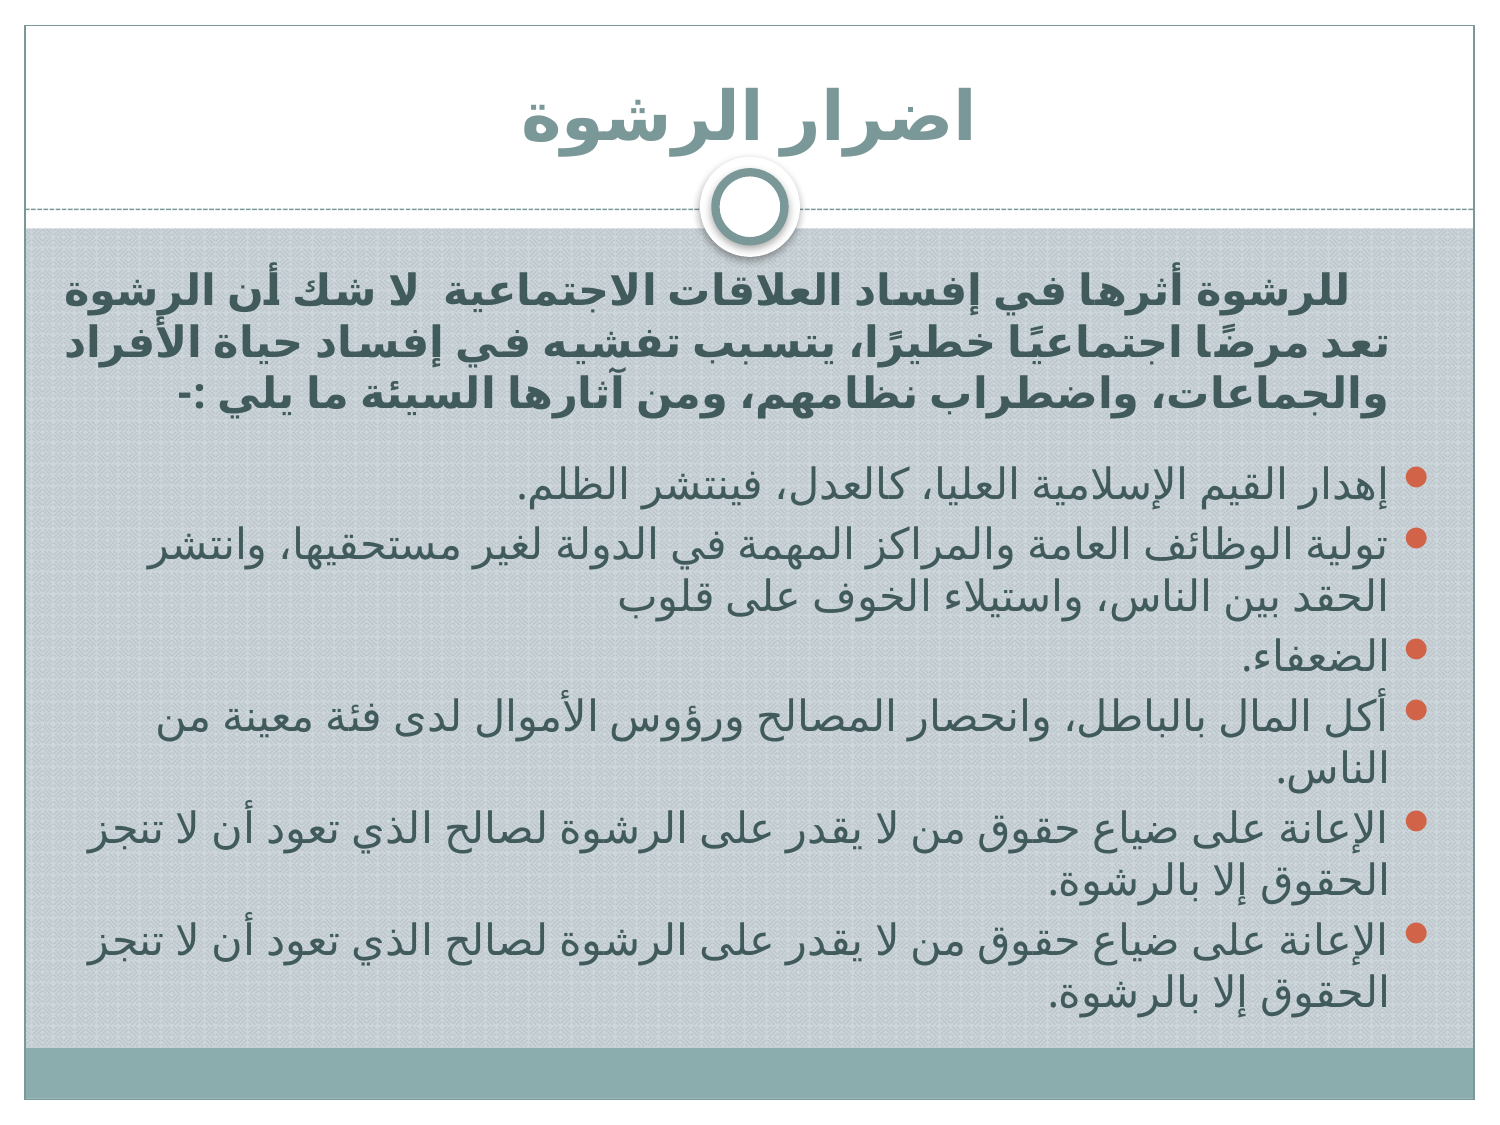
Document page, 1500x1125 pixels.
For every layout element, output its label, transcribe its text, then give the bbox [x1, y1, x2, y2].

list للرشوة أثرها في إفساد العلاقات الاجتماعية. لا شك أن الرشوة تعد مرضًا اجتماعيًا خطيرًا، يتسبب تفشيه في إفساد حياة الأفراد والجماعات، واضطراب نظامهم، ومن آثارها السيئة ما يلي :- إهدار القيم الإسلامية العليا، كالعدل، فينتشر الظلم. تولية الوظائف العامة والمراكز المهمة في الدولة لغير مستحقيها، وانتشر الحقد بين الناس، واستيلاء الخوف على قلوب الضعفاء. أكل المال بالباطل، وانحصار المصالح ورؤوس الأموال لدى فئة معينة من الناس. الإعانة على ضياع حقوق من لا يقدر على الرشوة لصالح الذي تعود أن لا تنجز الحقوق إلا بالرشوة. الإعانة على ضياع حقوق من لا يقدر على الرشوة لصالح الذي تعود أن لا تنجز الحقوق إلا بالرشوة. [49, 255, 1445, 1047]
title اضرار الرشوة [49, 37, 1450, 162]
